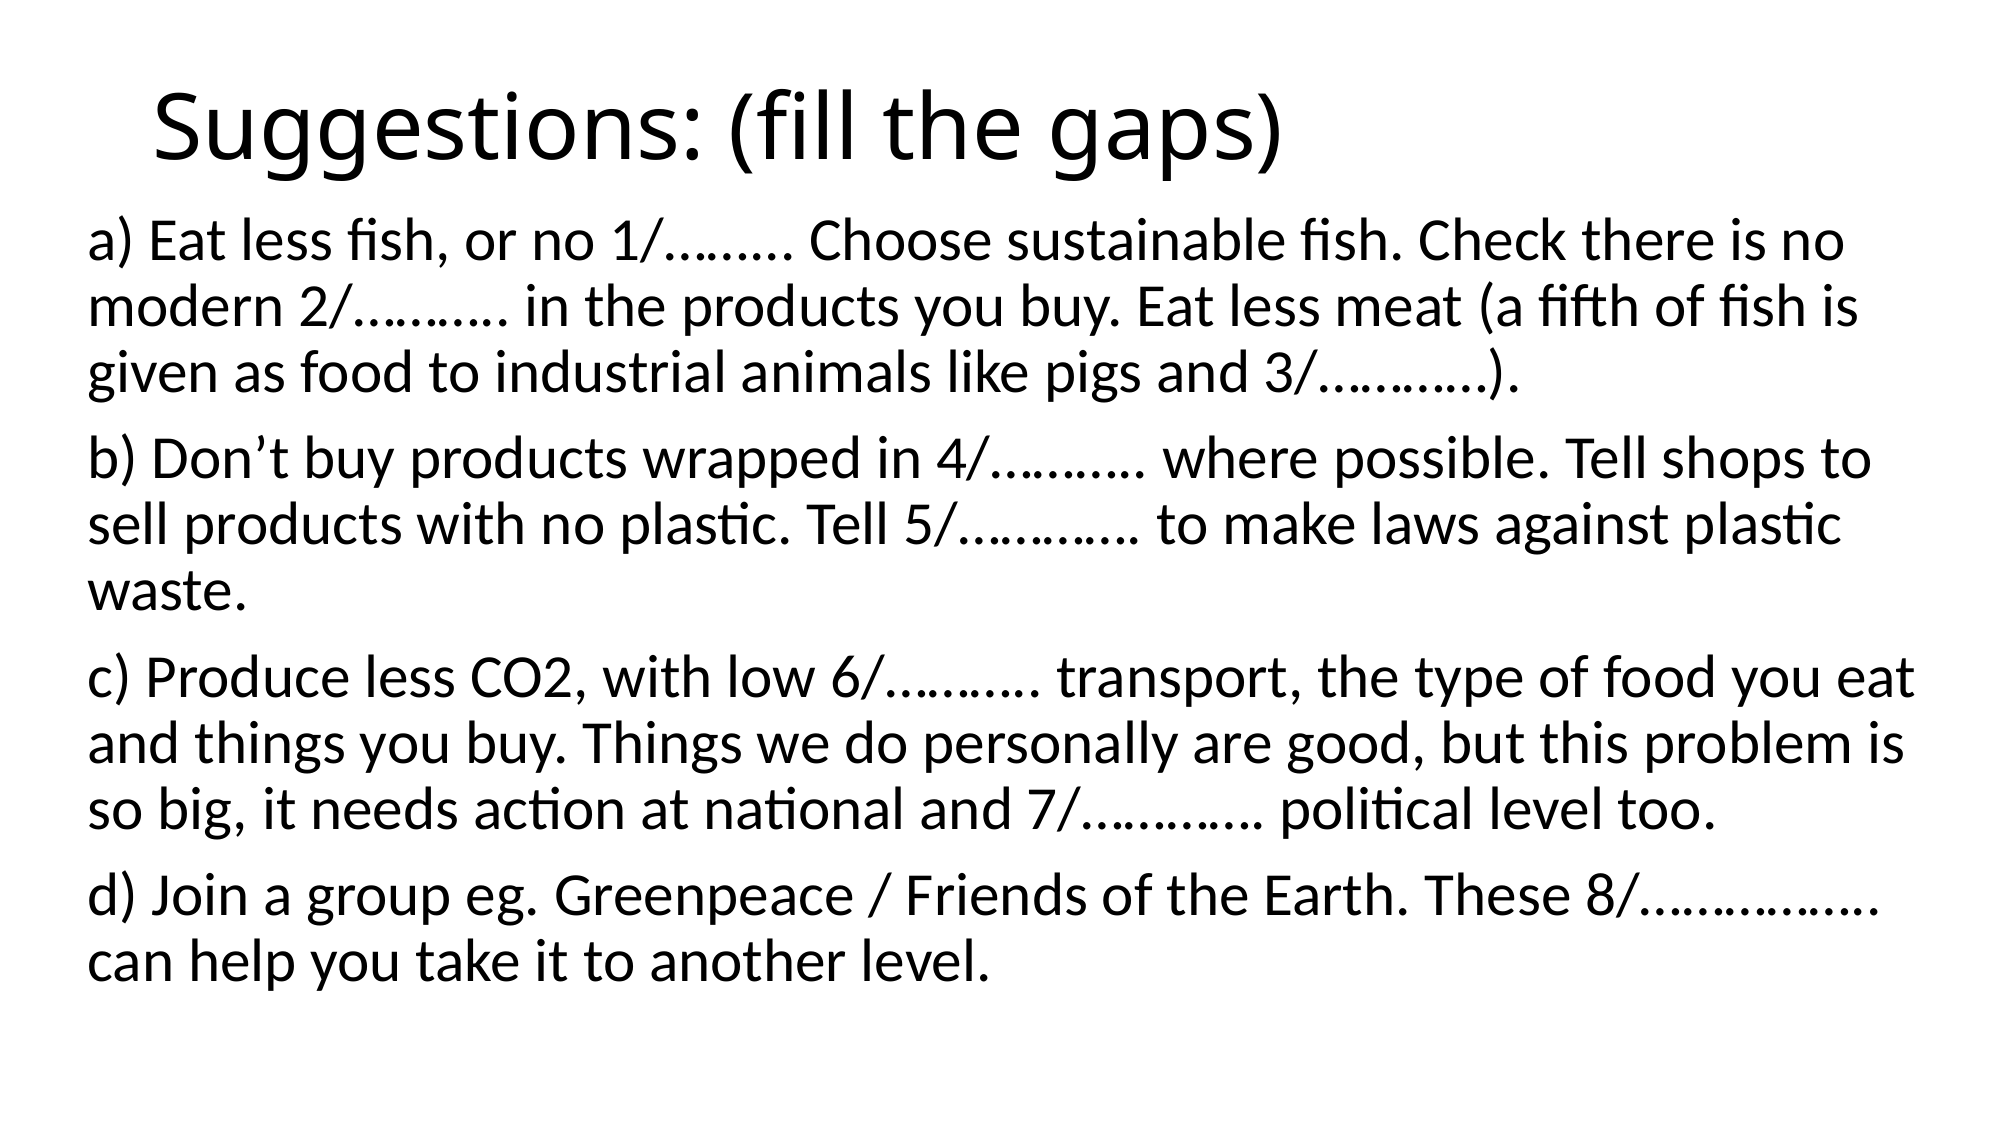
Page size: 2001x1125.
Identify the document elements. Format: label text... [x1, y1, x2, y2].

title Suggestions: (fill the gaps) [137, 59, 1863, 200]
list a) Eat less fish, or no 1/……... Choose sustainable fish. Check there is no modern 2/……….. in the products you buy. Eat less meat (a fifth of fish is given as food to industrial animals like pigs and 3/…………). b) Don’t buy products wrapped in 4/……….. where possible. Tell shops to sell products with no plastic. Tell 5/…………. to make laws against plastic waste. c) Produce less CO2, with low 6/……….. transport, the type of food you eat and things you buy. Things we do personally are good, but this problem is so big, it needs action at national and 7/…………. political level too. d) Join a group eg. Greenpeace / Friends of the Earth. These 8/…………….. can help you take it to another level. [72, 200, 1940, 1066]
